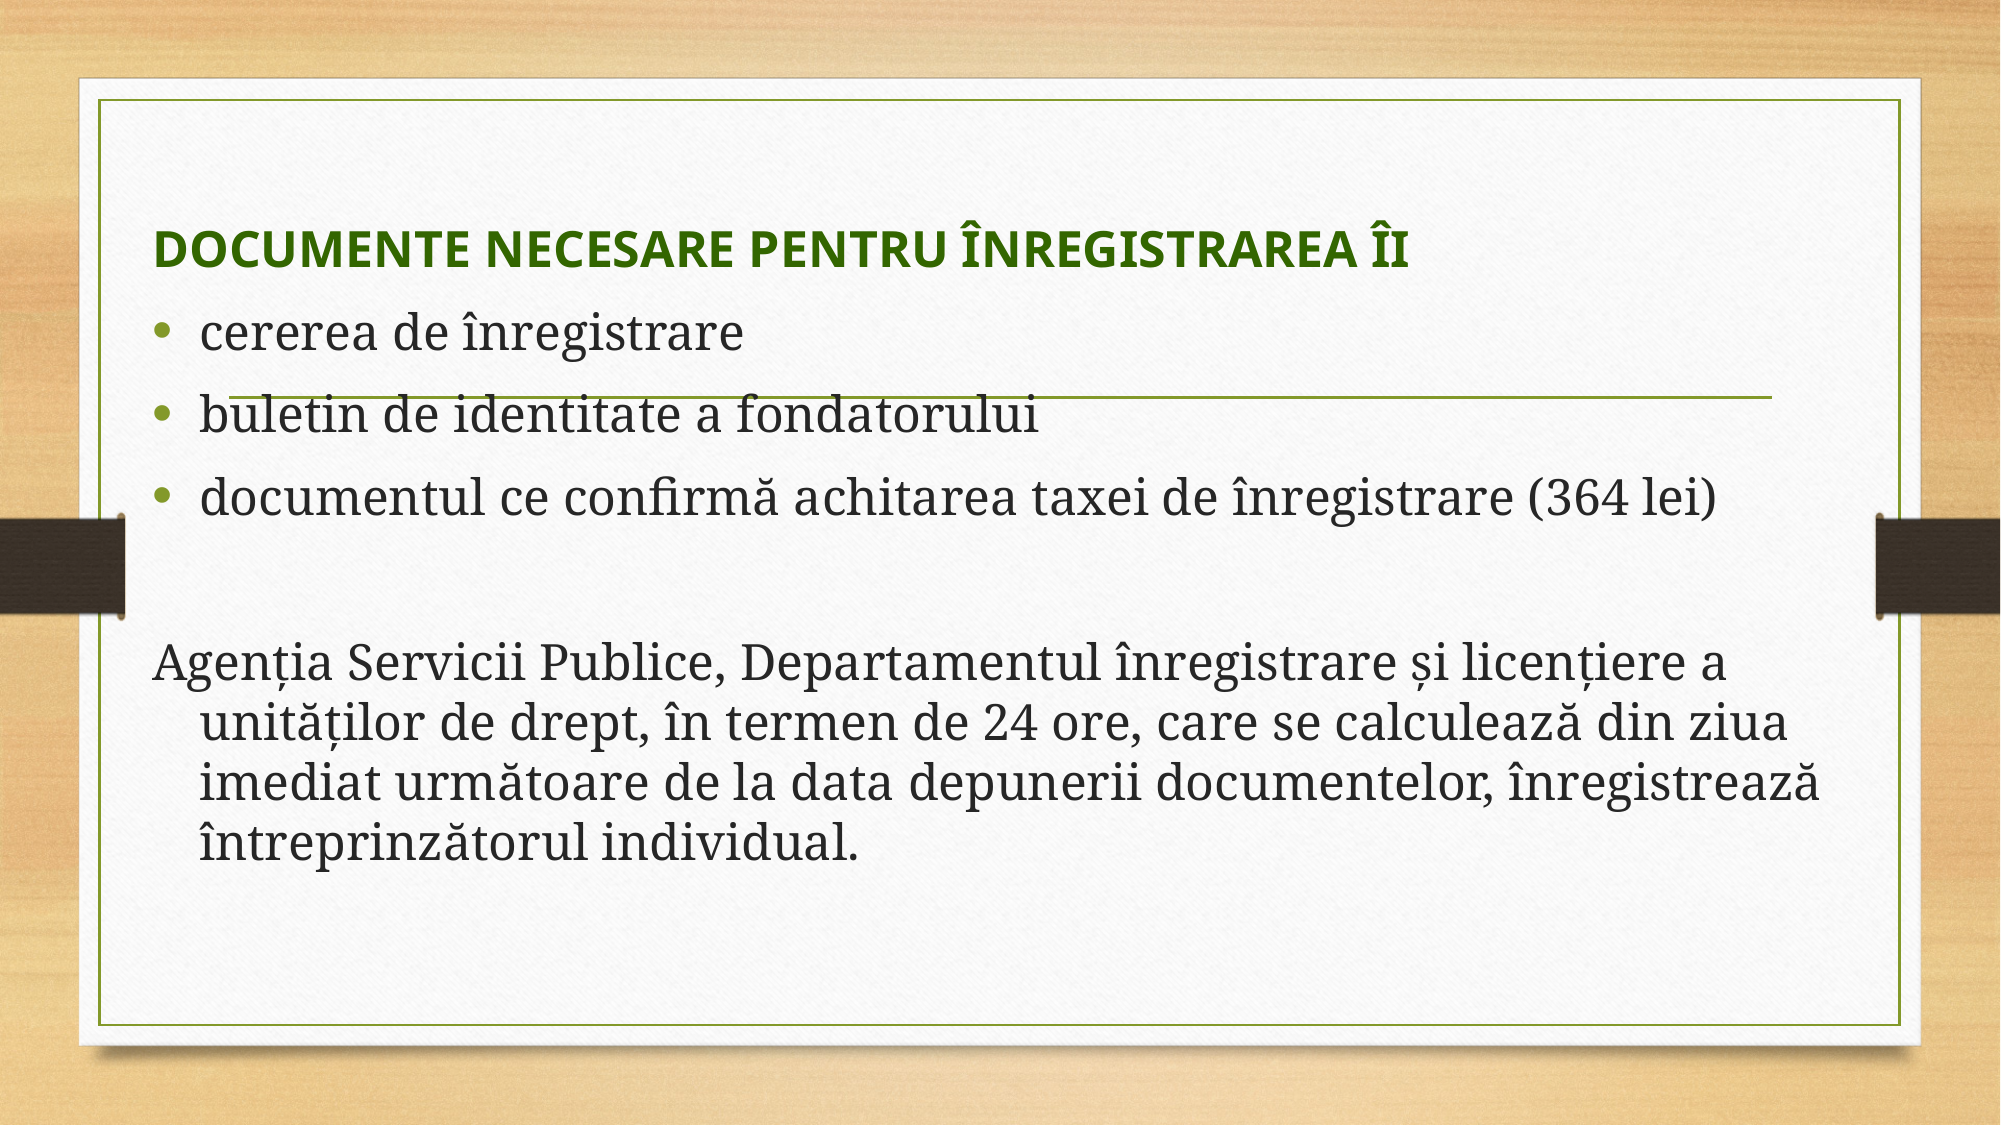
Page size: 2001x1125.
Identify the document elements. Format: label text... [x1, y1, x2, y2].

picture [0, 0, 2001, 1125]
list DOCUMENTE NECESARE PENTRU ÎNREGISTRAREA ÎI cererea de înregistrare buletin de identitate a fondatorului documentul ce confirmă achitarea taxei de înregistrare (364 lei) Agenția Servicii Publice, Departamentul înregistrare și licențiere a unităților de drept, în termen de 24 ore, care se calculează din ziua imediat următoare de la data depunerii documentelor, înregistrează întreprinzătorul individual. [137, 200, 1863, 1014]
